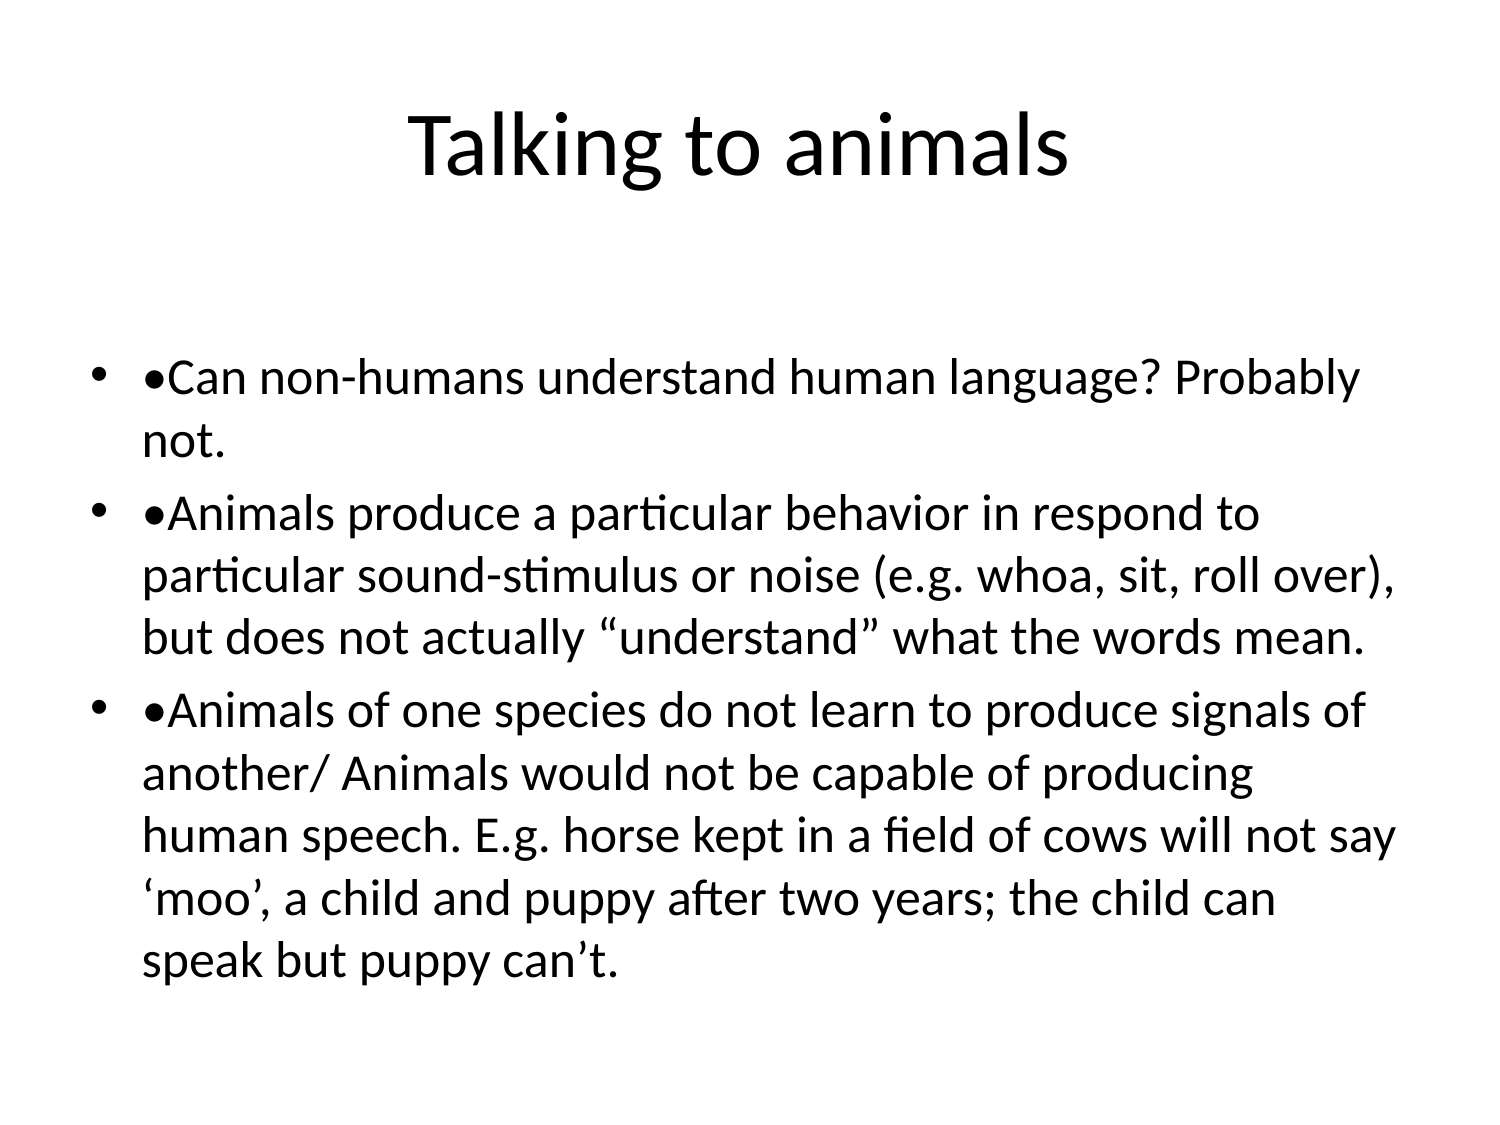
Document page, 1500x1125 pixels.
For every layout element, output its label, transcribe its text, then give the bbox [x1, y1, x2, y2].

list •Can non-humans understand human language? Probably not. •Animals produce a particular behavior in respond to particular sound-stimulus or noise (e.g. whoa, sit, roll over), but does not actually “understand” what the words mean. •Animals of one species do not learn to produce signals of another/ Animals would not be capable of producing human speech. E.g. horse kept in a field of cows will not say ‘moo’, a child and puppy after two years; the child can speak but puppy can’t. [75, 262, 1425, 1050]
title Talking to animals [75, 45, 1425, 233]
